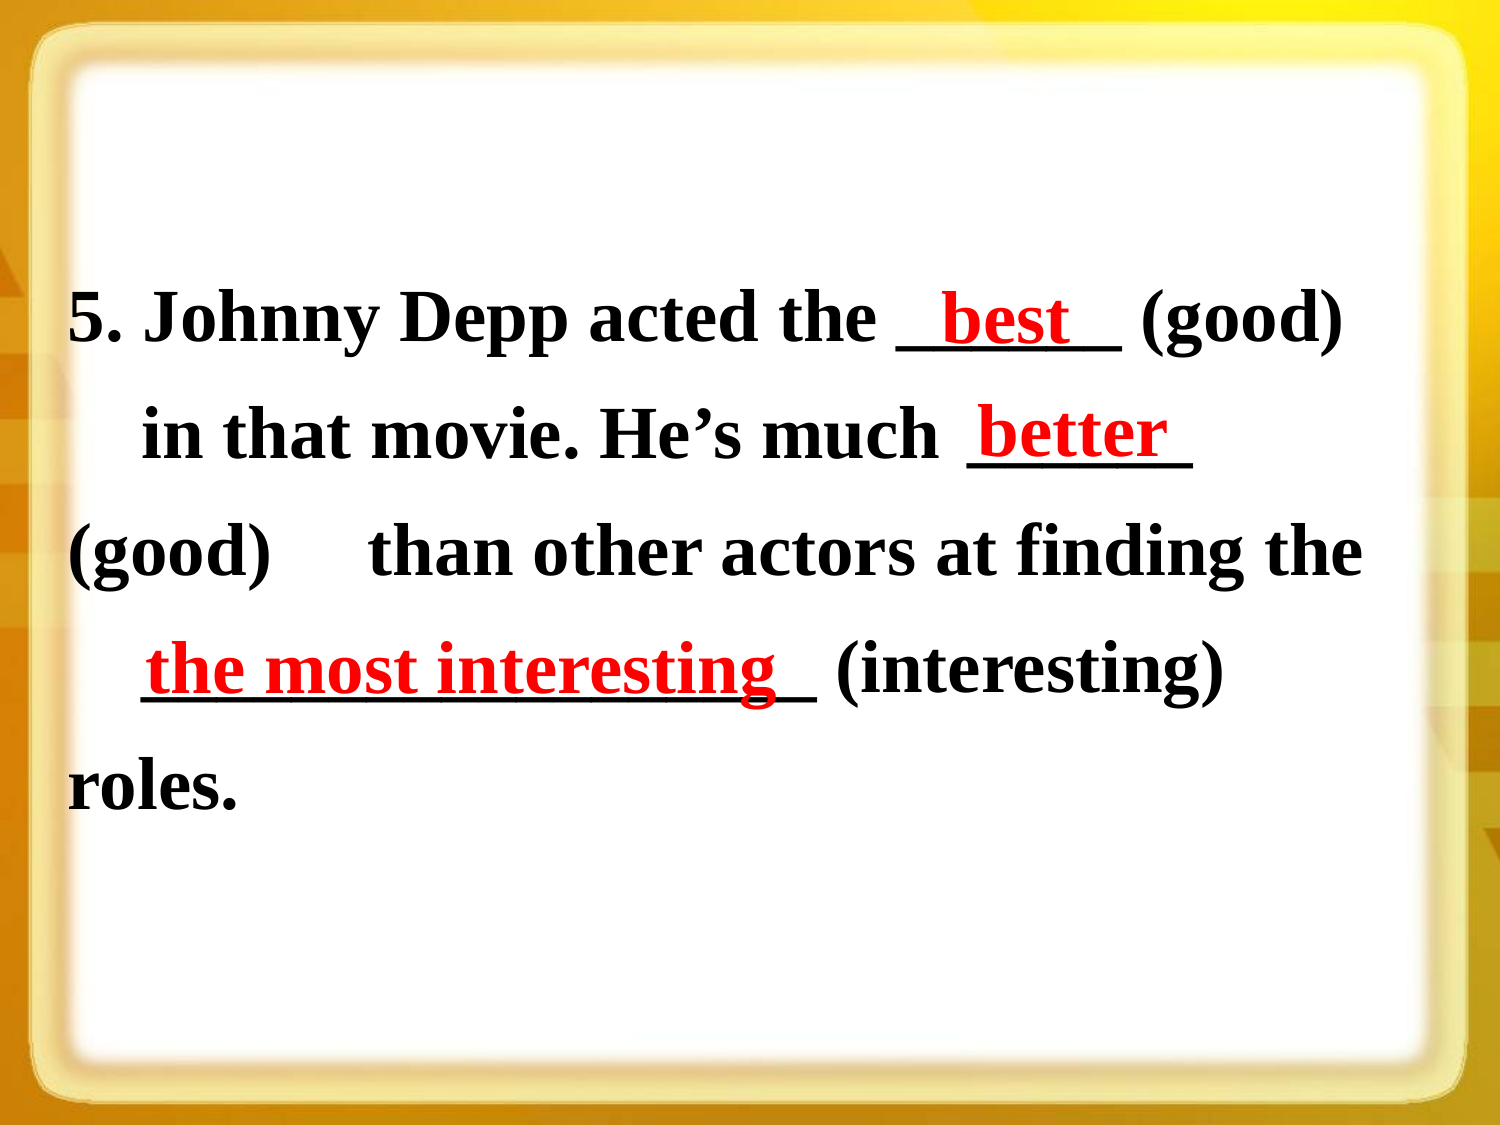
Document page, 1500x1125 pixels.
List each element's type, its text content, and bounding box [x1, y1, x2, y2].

text_box 5. Johnny Depp acted the ______ (good) in that movie. He’s much ______ (good) than other actors at finding the __________________ (interesting) roles. [53, 232, 1430, 832]
picture [0, 0, 1500, 1125]
text_box better [962, 367, 1187, 480]
text_box best [927, 243, 1235, 367]
text_box the most interesting [111, 592, 803, 716]
